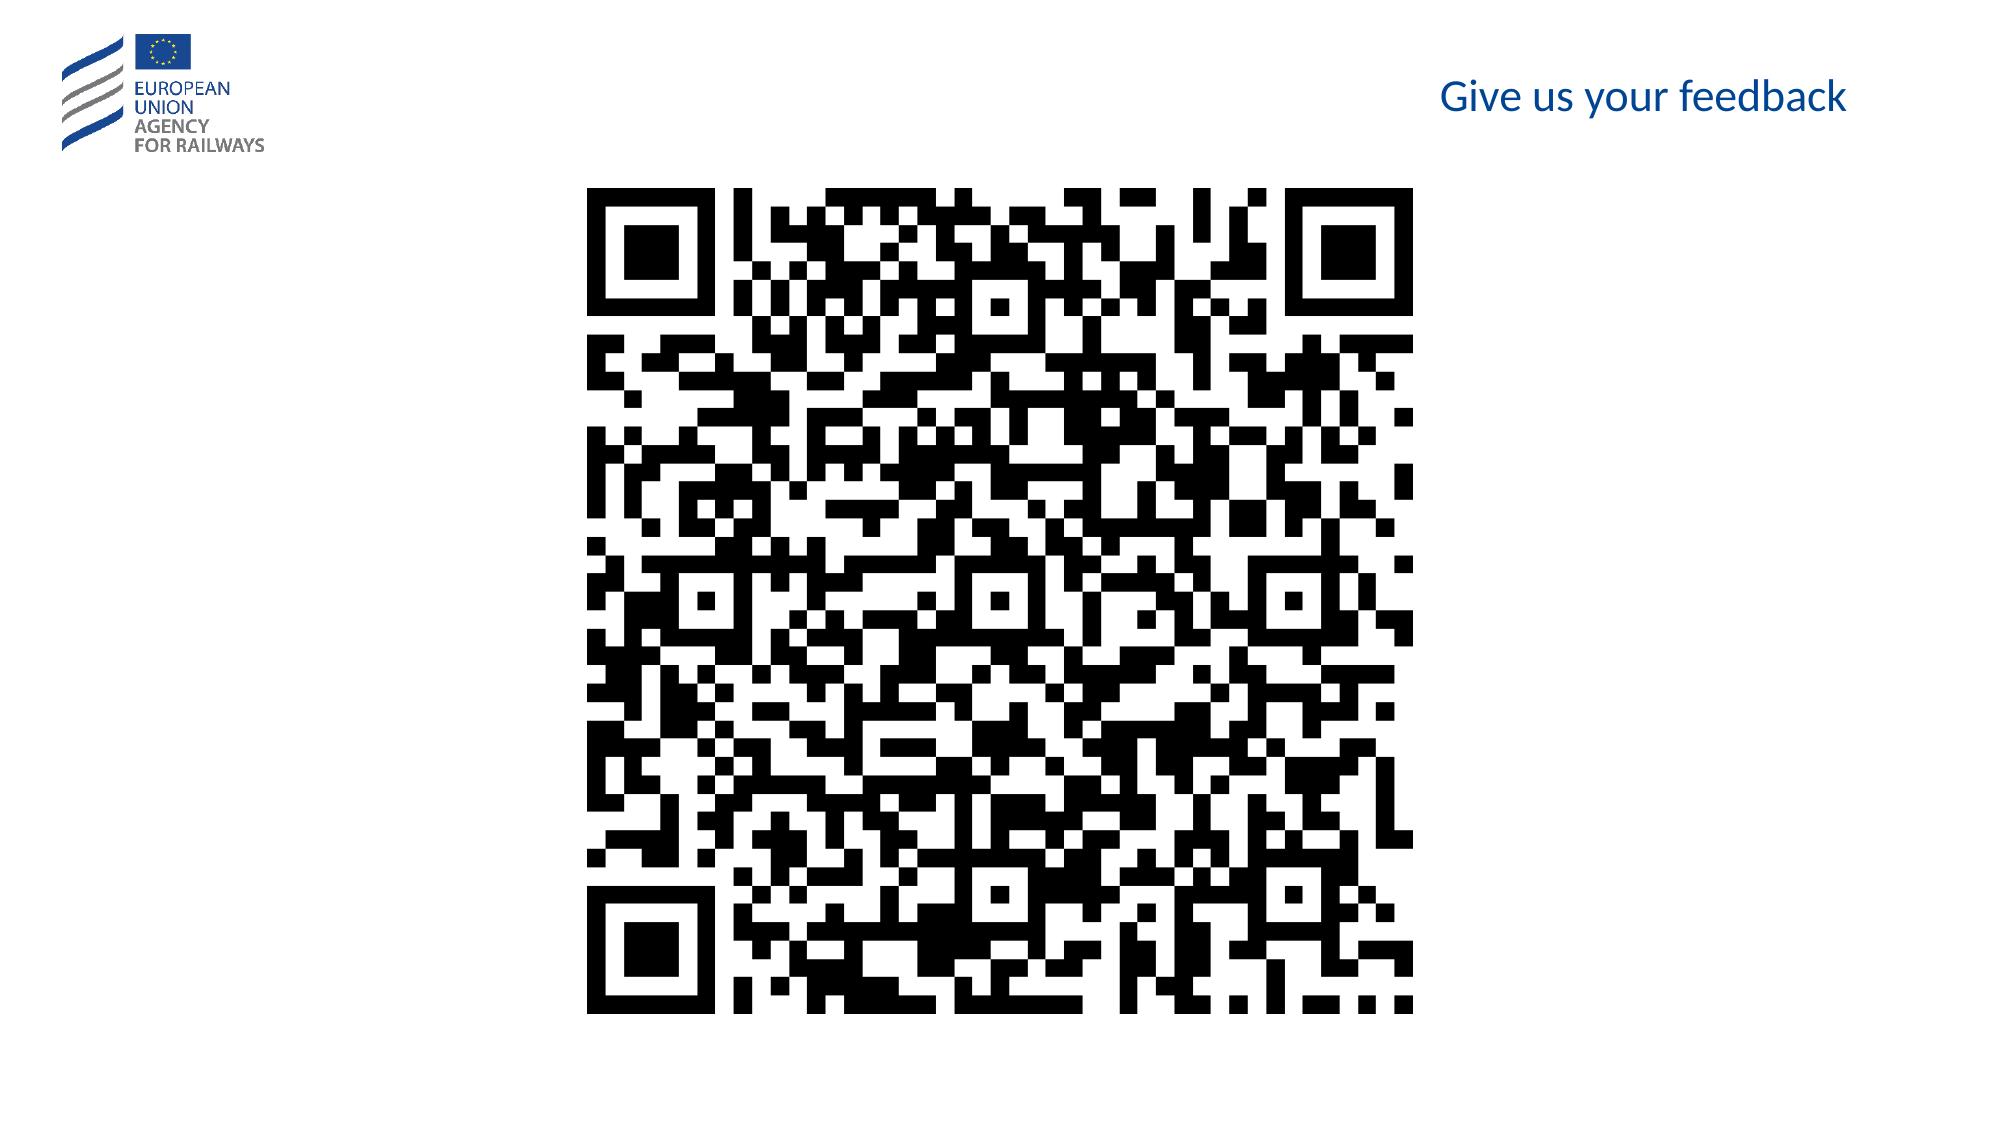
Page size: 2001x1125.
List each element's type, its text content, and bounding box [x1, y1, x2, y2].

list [587, 189, 1413, 1014]
title Give us your feedback [287, 33, 1863, 160]
picture [62, 34, 264, 152]
